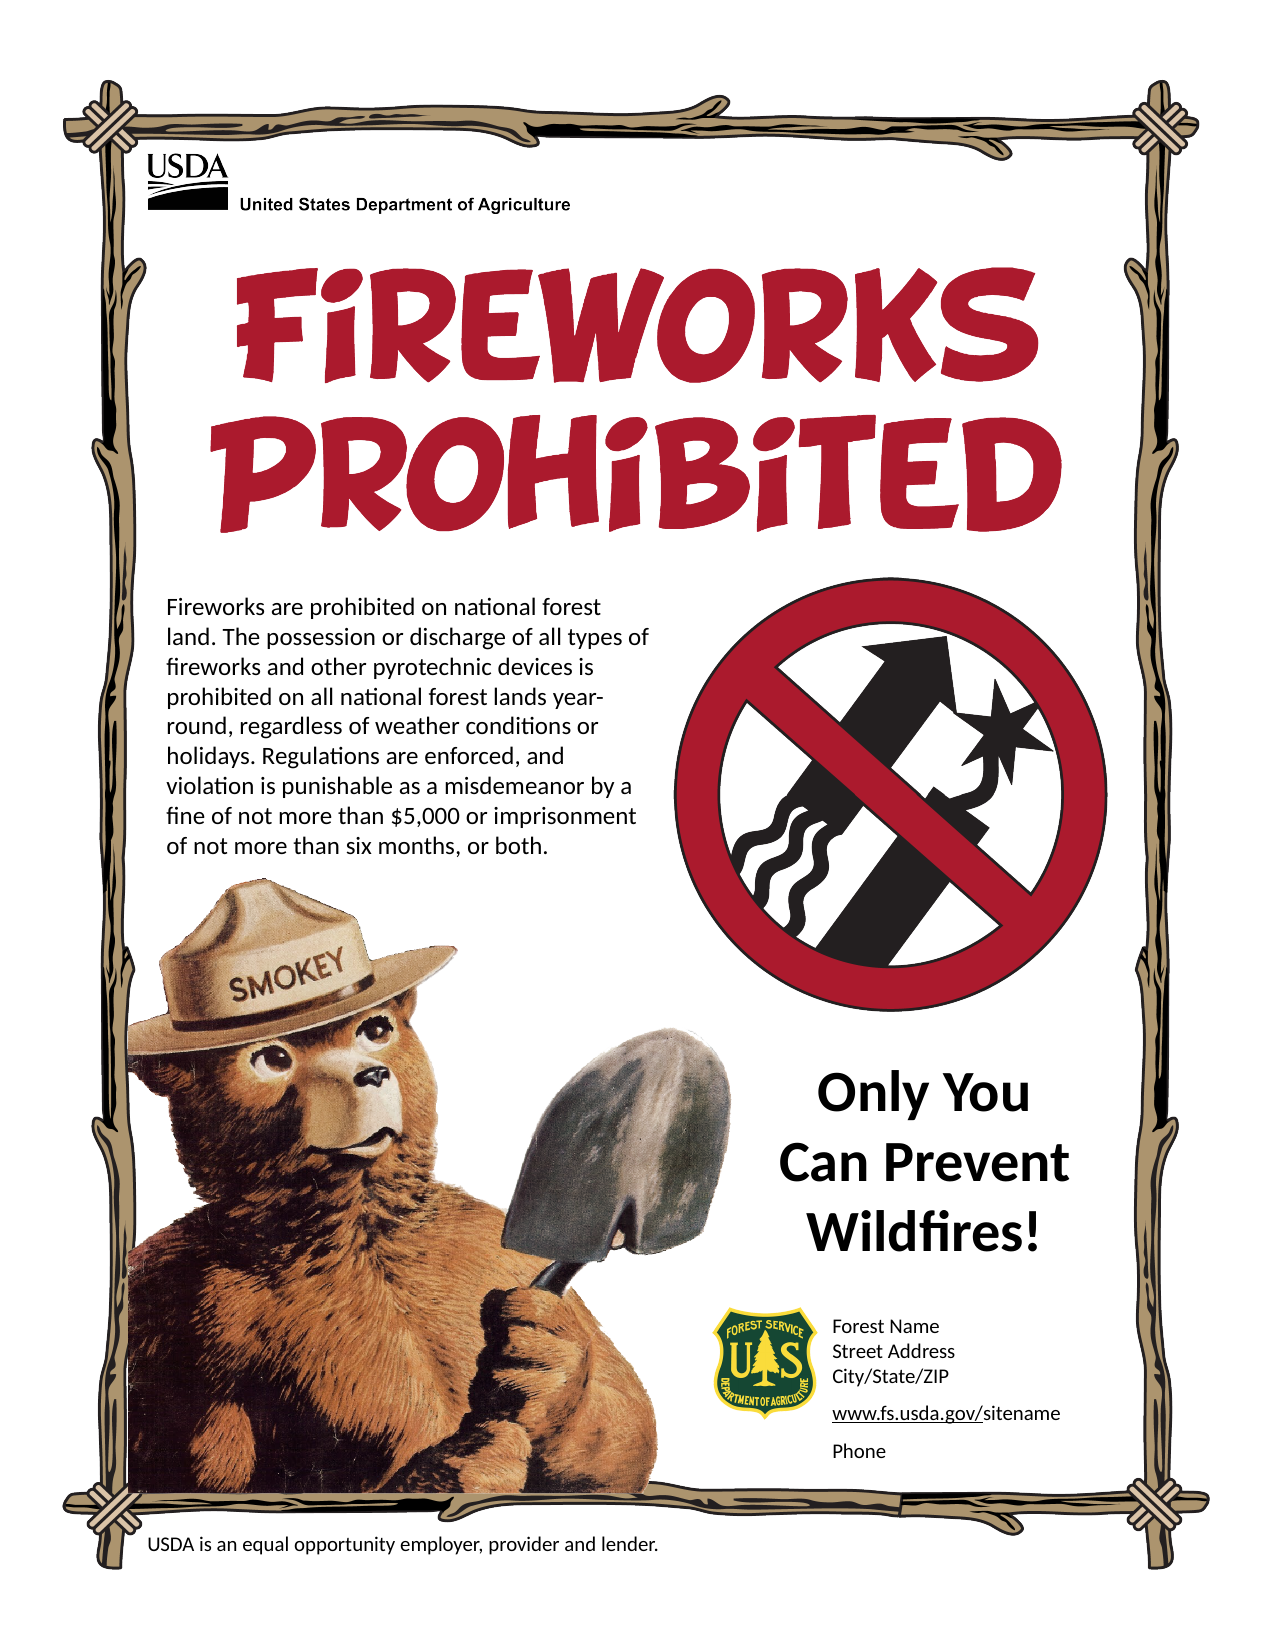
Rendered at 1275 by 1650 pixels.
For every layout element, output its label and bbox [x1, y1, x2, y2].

picture [62, 78, 1210, 1570]
